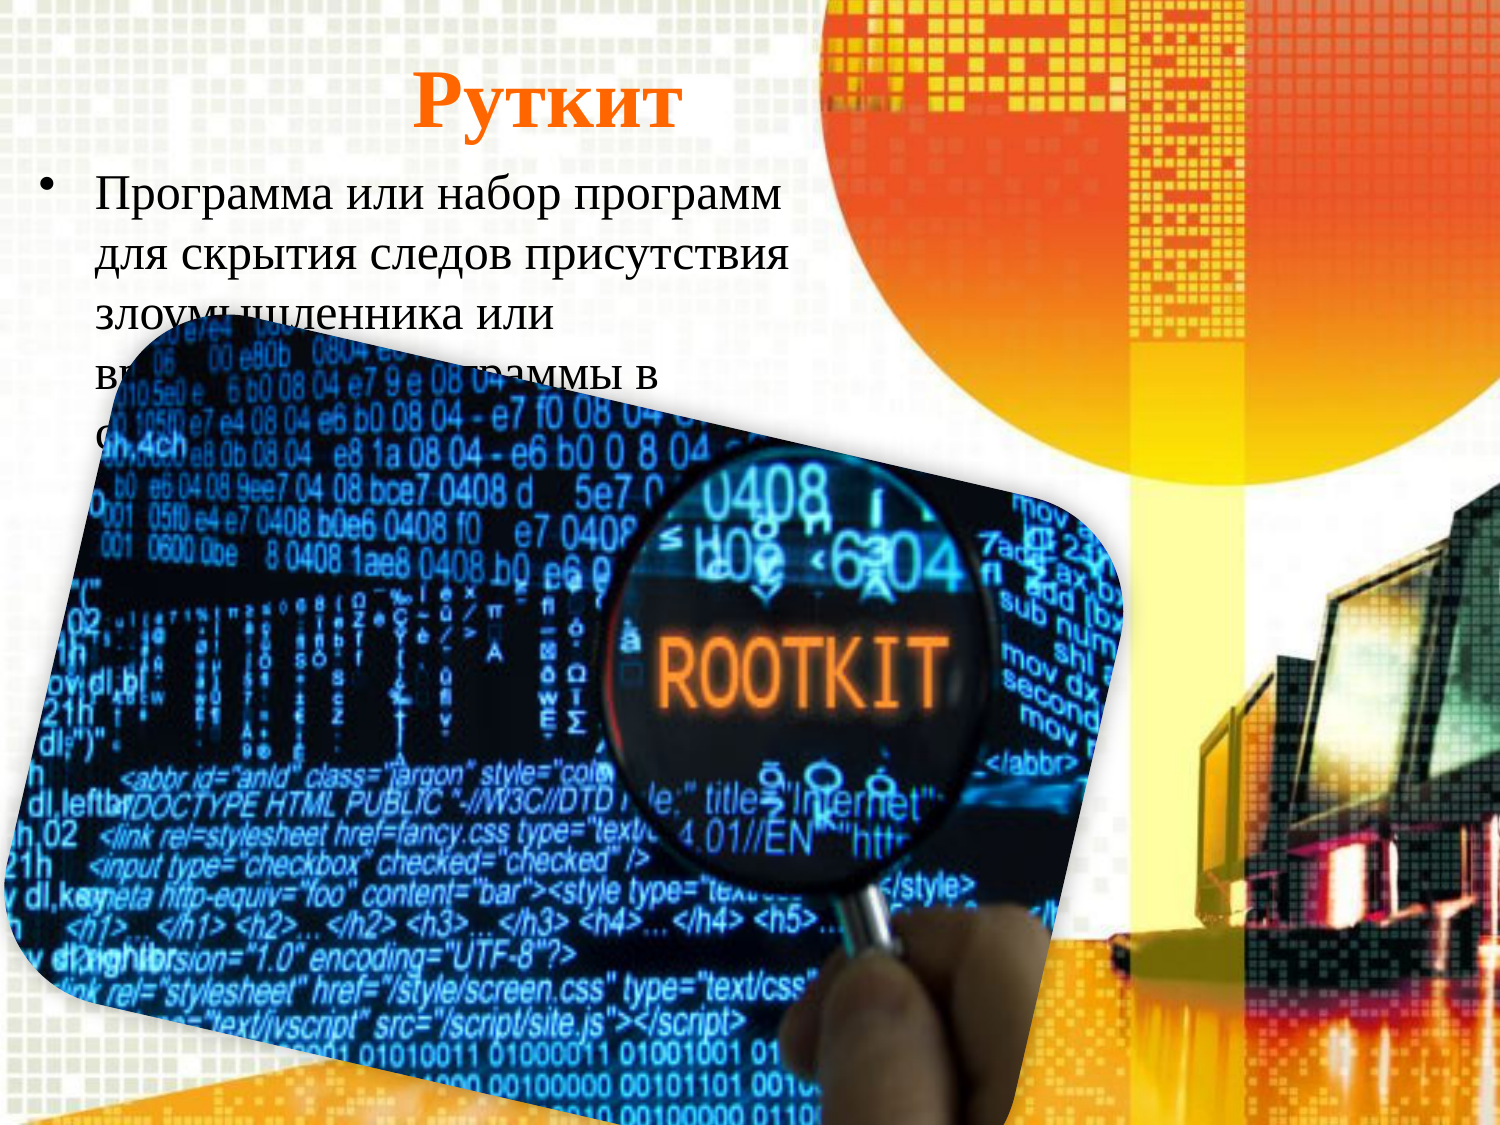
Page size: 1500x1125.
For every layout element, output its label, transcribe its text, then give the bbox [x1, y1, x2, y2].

title Руткит [29, 18, 1068, 170]
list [46, 398, 1081, 1103]
picture [0, 0, 1500, 1125]
list Программа или набор программ для скрытия следов присутствия злоумышленника или вредоносной программы в системе. [23, 152, 833, 469]
